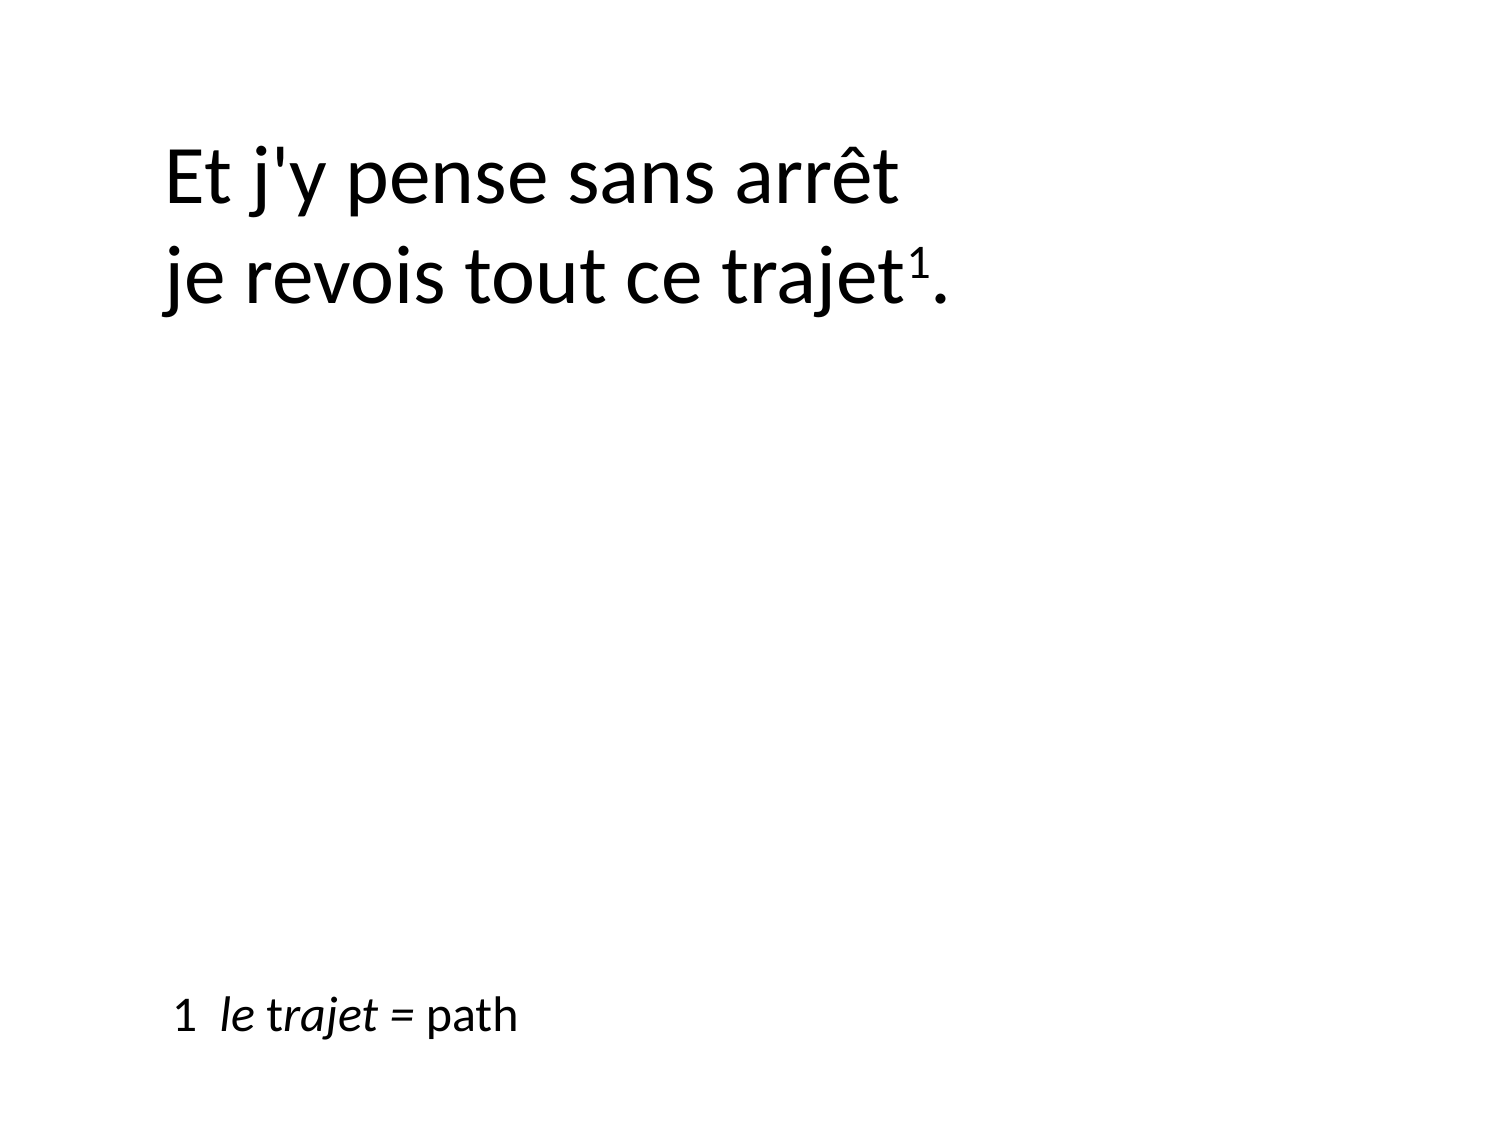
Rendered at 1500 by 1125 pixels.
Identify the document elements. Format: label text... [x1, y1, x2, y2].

text_box Et j'y pense sans arrêt je revois tout ce trajet1. [149, 112, 1213, 328]
text_box 1 le trajet = path [157, 974, 534, 1049]
